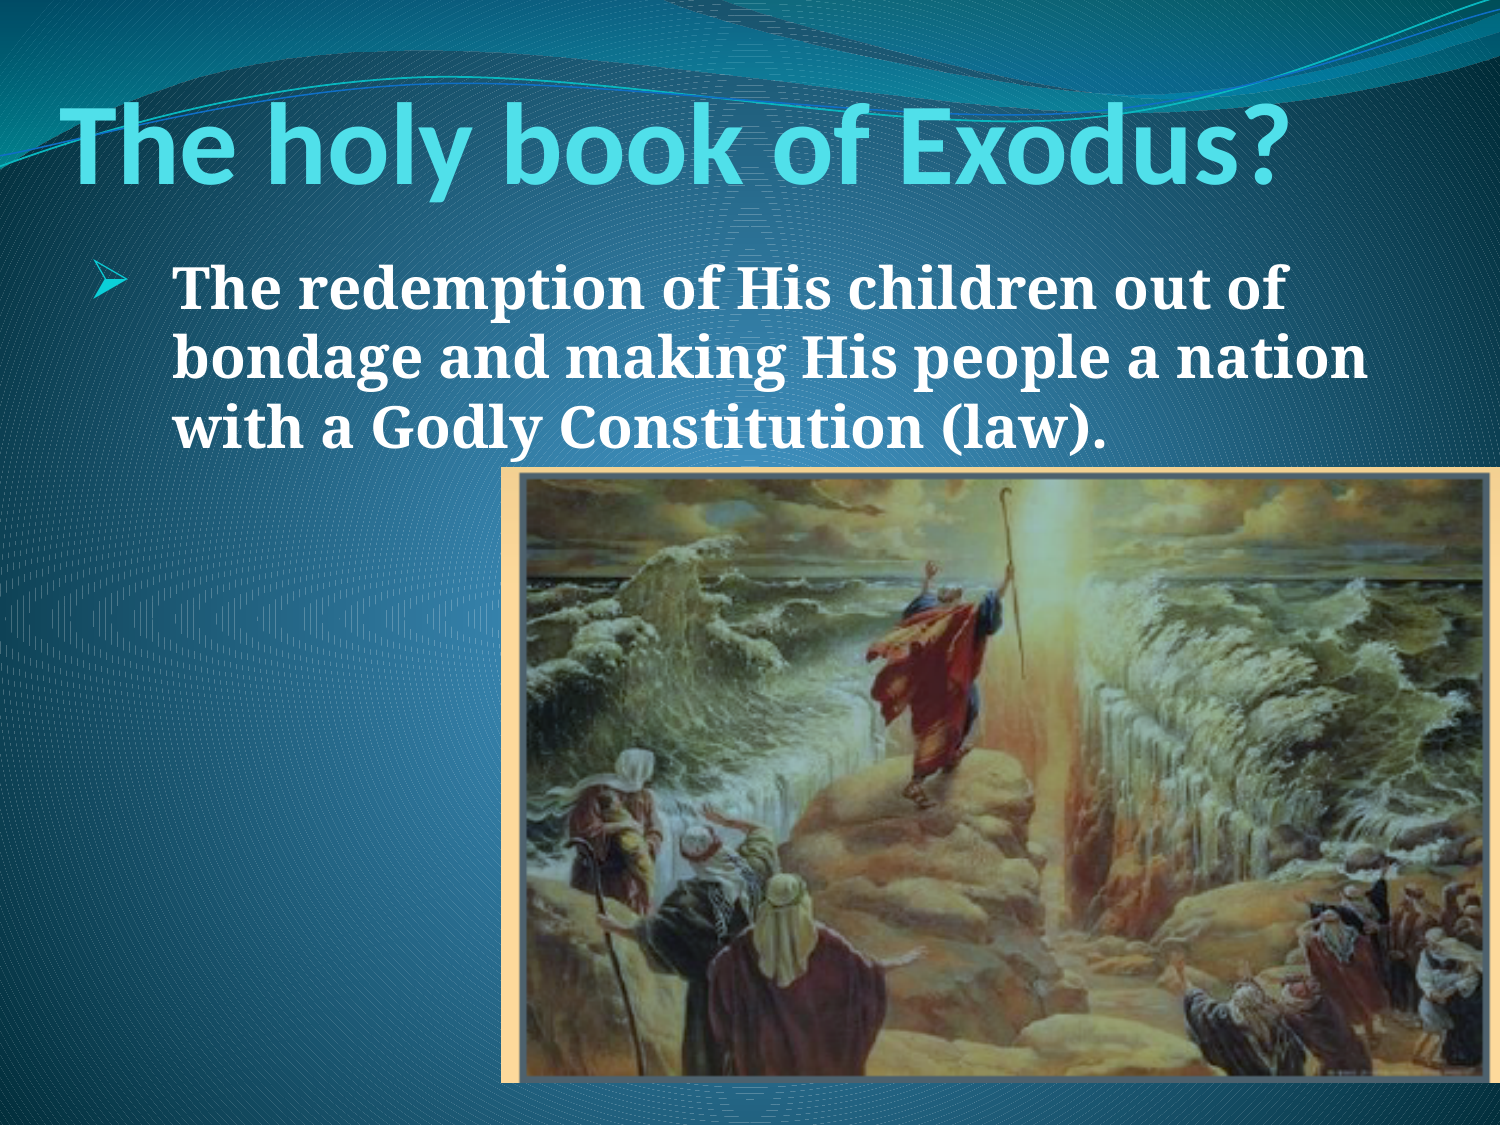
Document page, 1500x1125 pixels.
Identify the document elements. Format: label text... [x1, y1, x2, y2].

picture [501, 467, 1500, 1083]
subtitle The redemption of His children out of bondage and making His people a nation with a Godly Constitution (law). [88, 243, 1459, 1106]
title The holy book of Exodus? [29, 0, 1471, 209]
